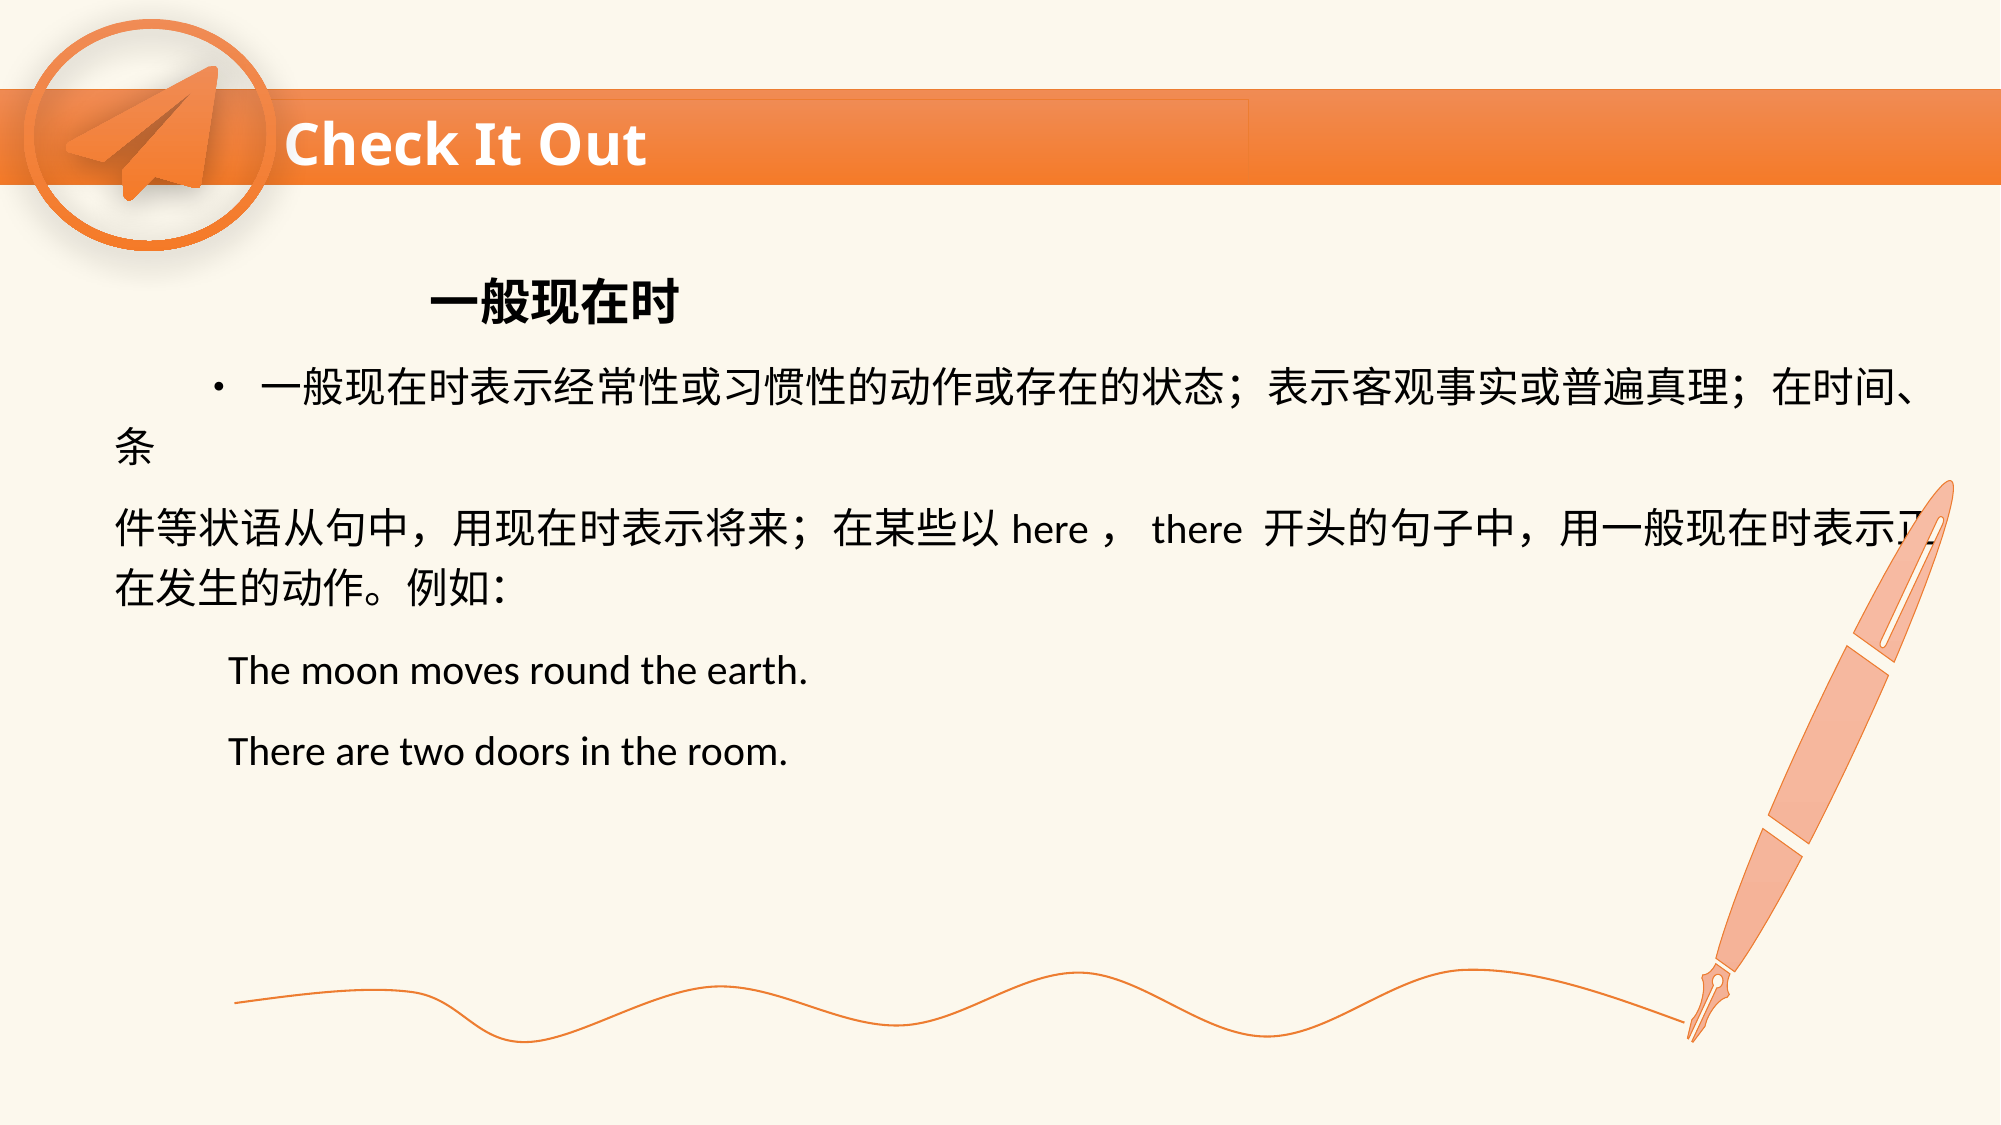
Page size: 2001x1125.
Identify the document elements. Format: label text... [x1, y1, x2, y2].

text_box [0, 18, 2000, 251]
list 一般现在时 • 一般现在时表示经常性或习惯性的动作或存在的状态；表示客观事实或普遍真理；在时间、条 件等状语从句中，用现在时表示将来；在某些以here，there 开头的句子中，用一般现在时表示正在发生的动作。例如： The moon moves round the earth. There are two doors in the room. [99, 251, 1954, 1083]
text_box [234, 480, 1954, 1043]
